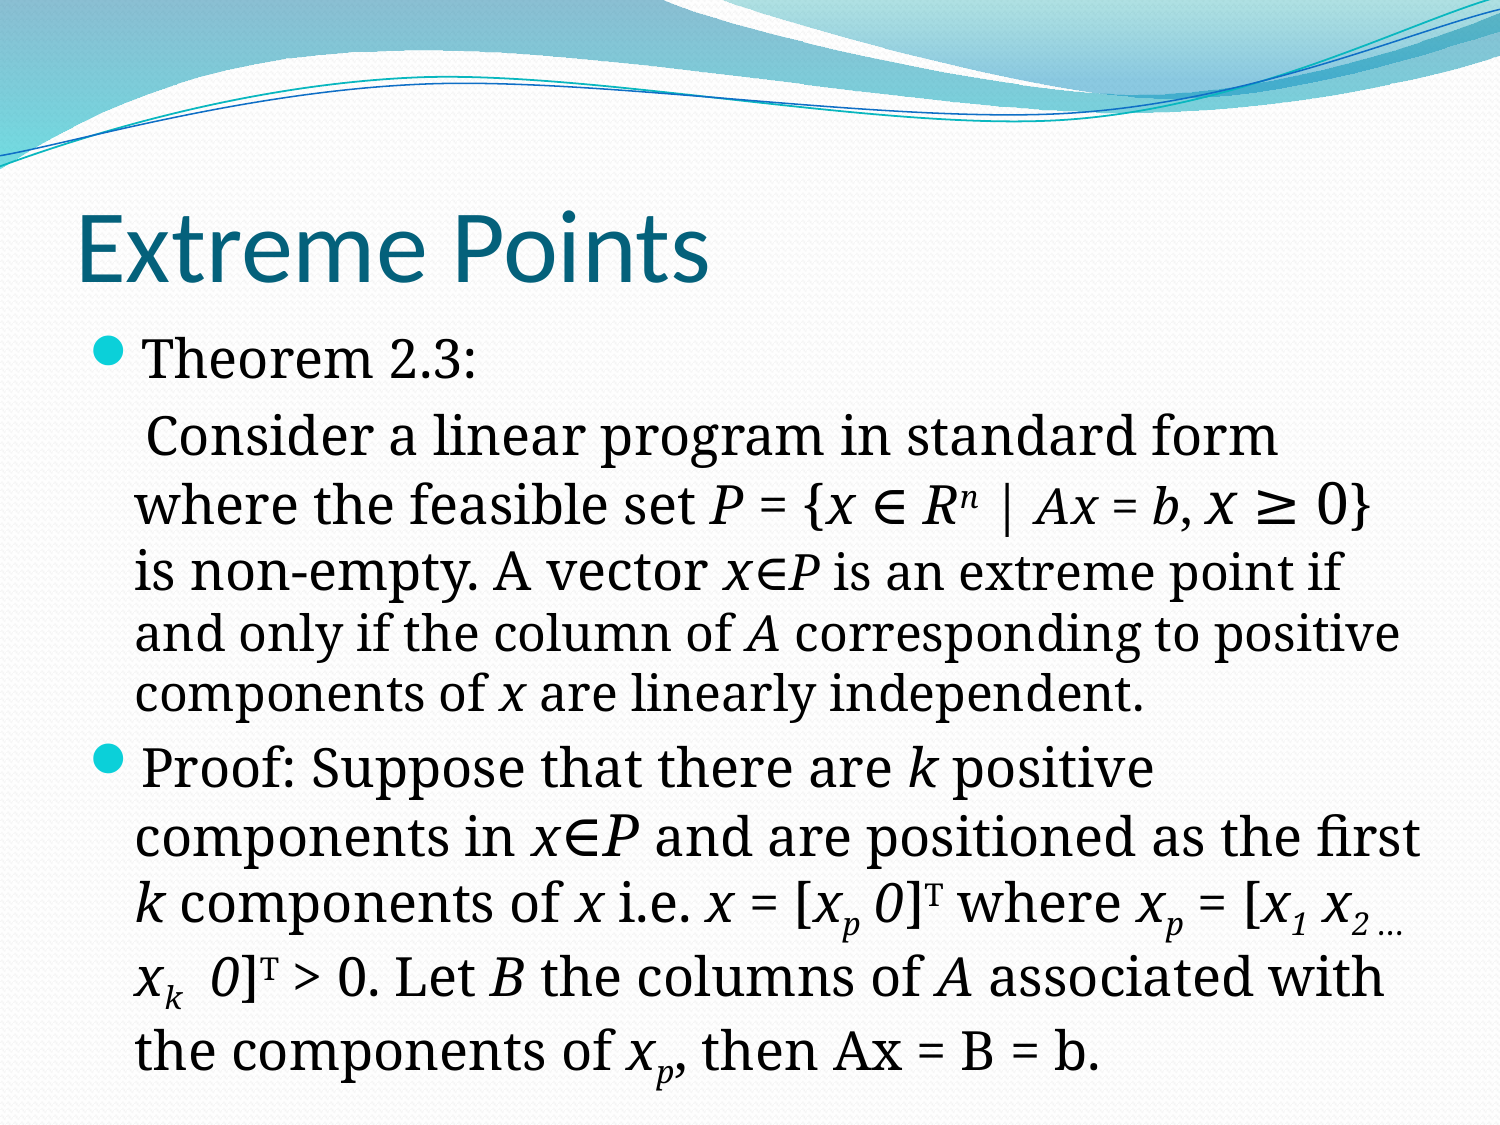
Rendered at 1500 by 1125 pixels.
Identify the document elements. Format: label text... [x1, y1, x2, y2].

title Extreme Points [75, 115, 1425, 303]
list Theorem 2.3: Consider a linear program in standard form where the feasible set P = {x ∈ Rn | Ax = b, x ≥ 0} is non-empty. A vector x∈P is an extreme point if and only if the column of A corresponding to positive components of x are linearly independent. Proof: Suppose that there are k positive components in x∈P and are positioned as the first k components of x i.e. x = [xp 0]T where xp = [x1 x2 … xk 0]T > 0. Let B the columns of A associated with the components of xp, then Ax = B = b. [75, 317, 1440, 1125]
